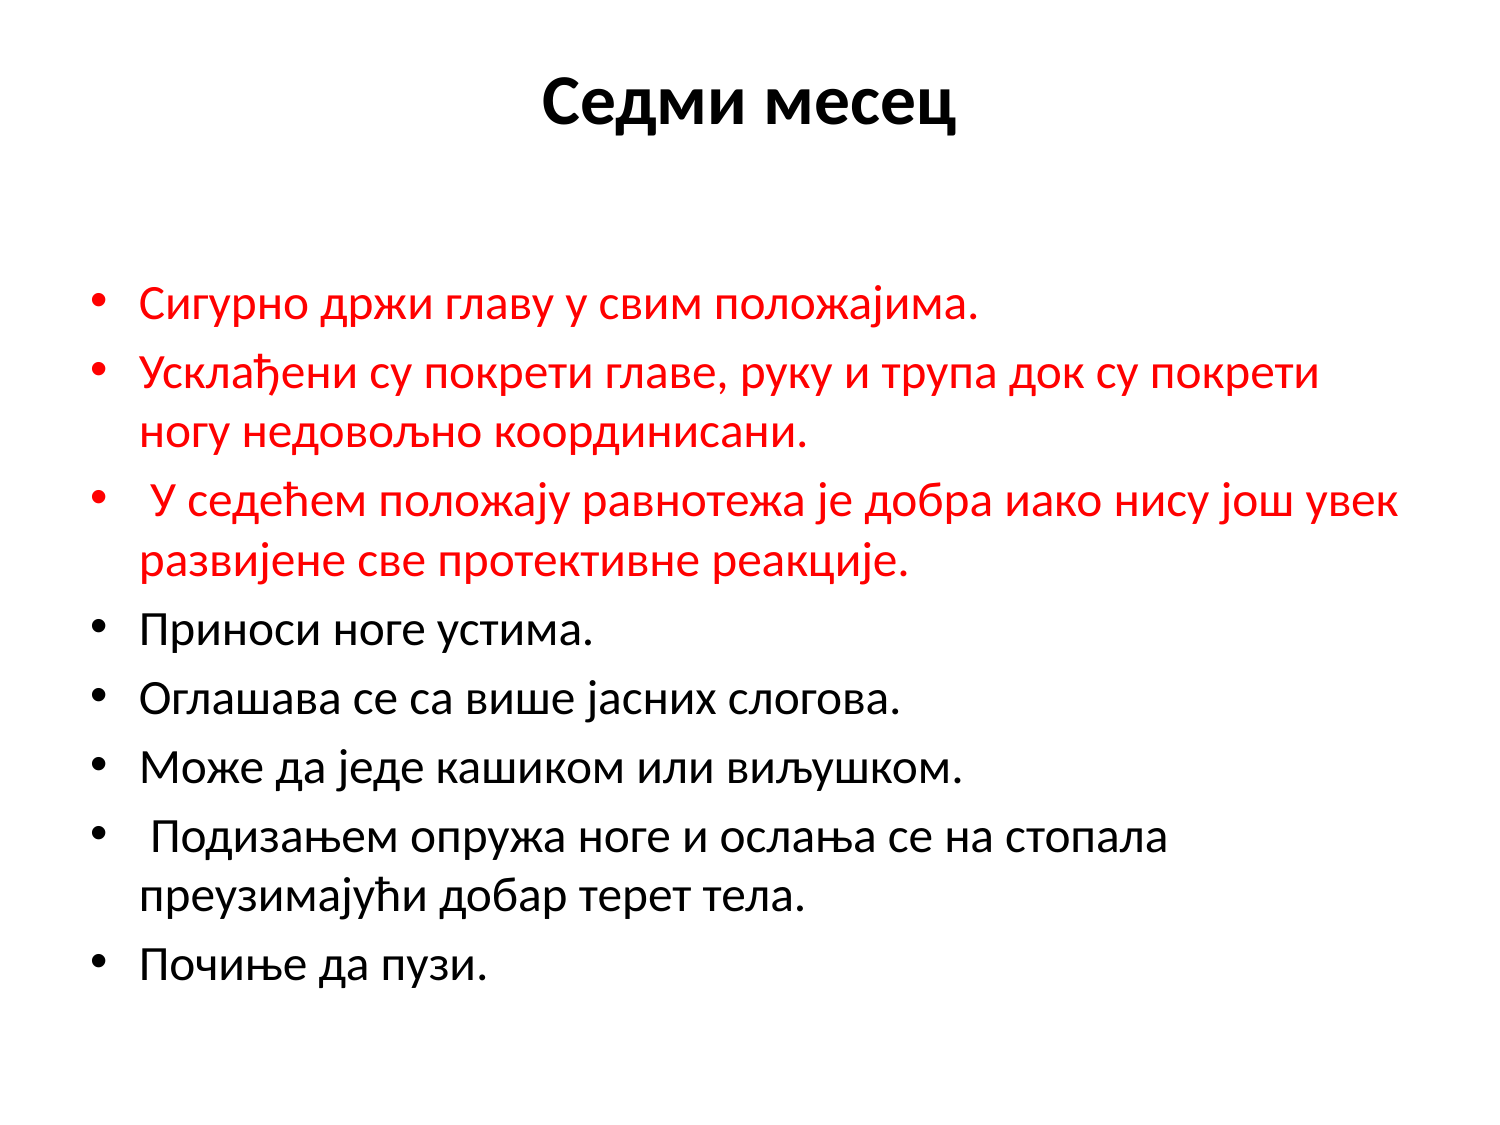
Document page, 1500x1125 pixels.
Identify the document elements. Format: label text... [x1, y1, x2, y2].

list Сигурно држи главу у свим положајима. Усклађени су покрети главе, руку и трупа док су покрети ногу недовољно координисани. У седећем положају равнотежа је добра иако нису још увек развијене све протективне реакције. Приноси ноге устима. Оглашава се са више јасних слогова. Може да једе кашиком или виљушком. Подизањем опружа ноге и ослања се на стопала преузимајући добар терет тела. Почиње да пузи. [75, 262, 1425, 1005]
title Седми месец [75, 45, 1425, 233]
